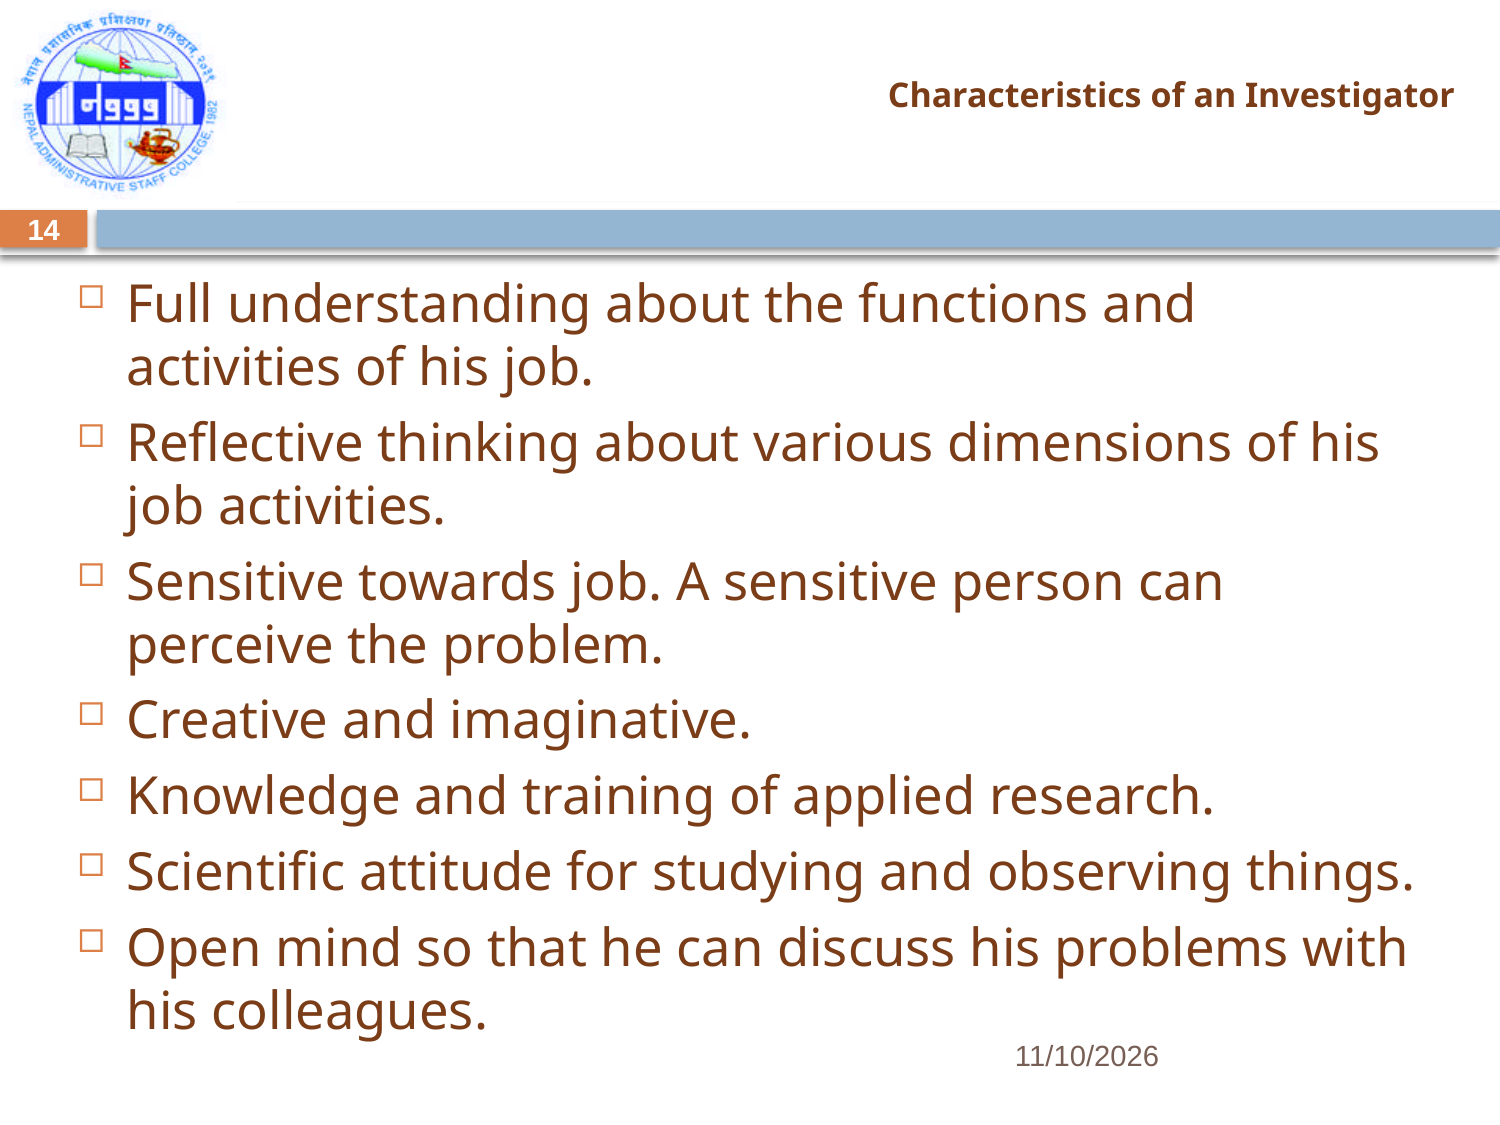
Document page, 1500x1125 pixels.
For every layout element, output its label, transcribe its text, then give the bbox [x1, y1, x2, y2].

picture [1, 0, 236, 208]
slide_number 14 [0, 208, 88, 249]
title Characteristics of an Investigator [218, 24, 1471, 163]
list Full understanding about the functions and activities of his job. Reflective thinking about various dimensions of his job activities. Sensitive towards job. A sensitive person can perceive the problem. Creative and imaginative. Knowledge and training of applied research. Scientific attitude for studying and observing things. Open mind so that he can discuss his problems with his colleagues. [62, 262, 1438, 1100]
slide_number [999, 1025, 1438, 1085]
